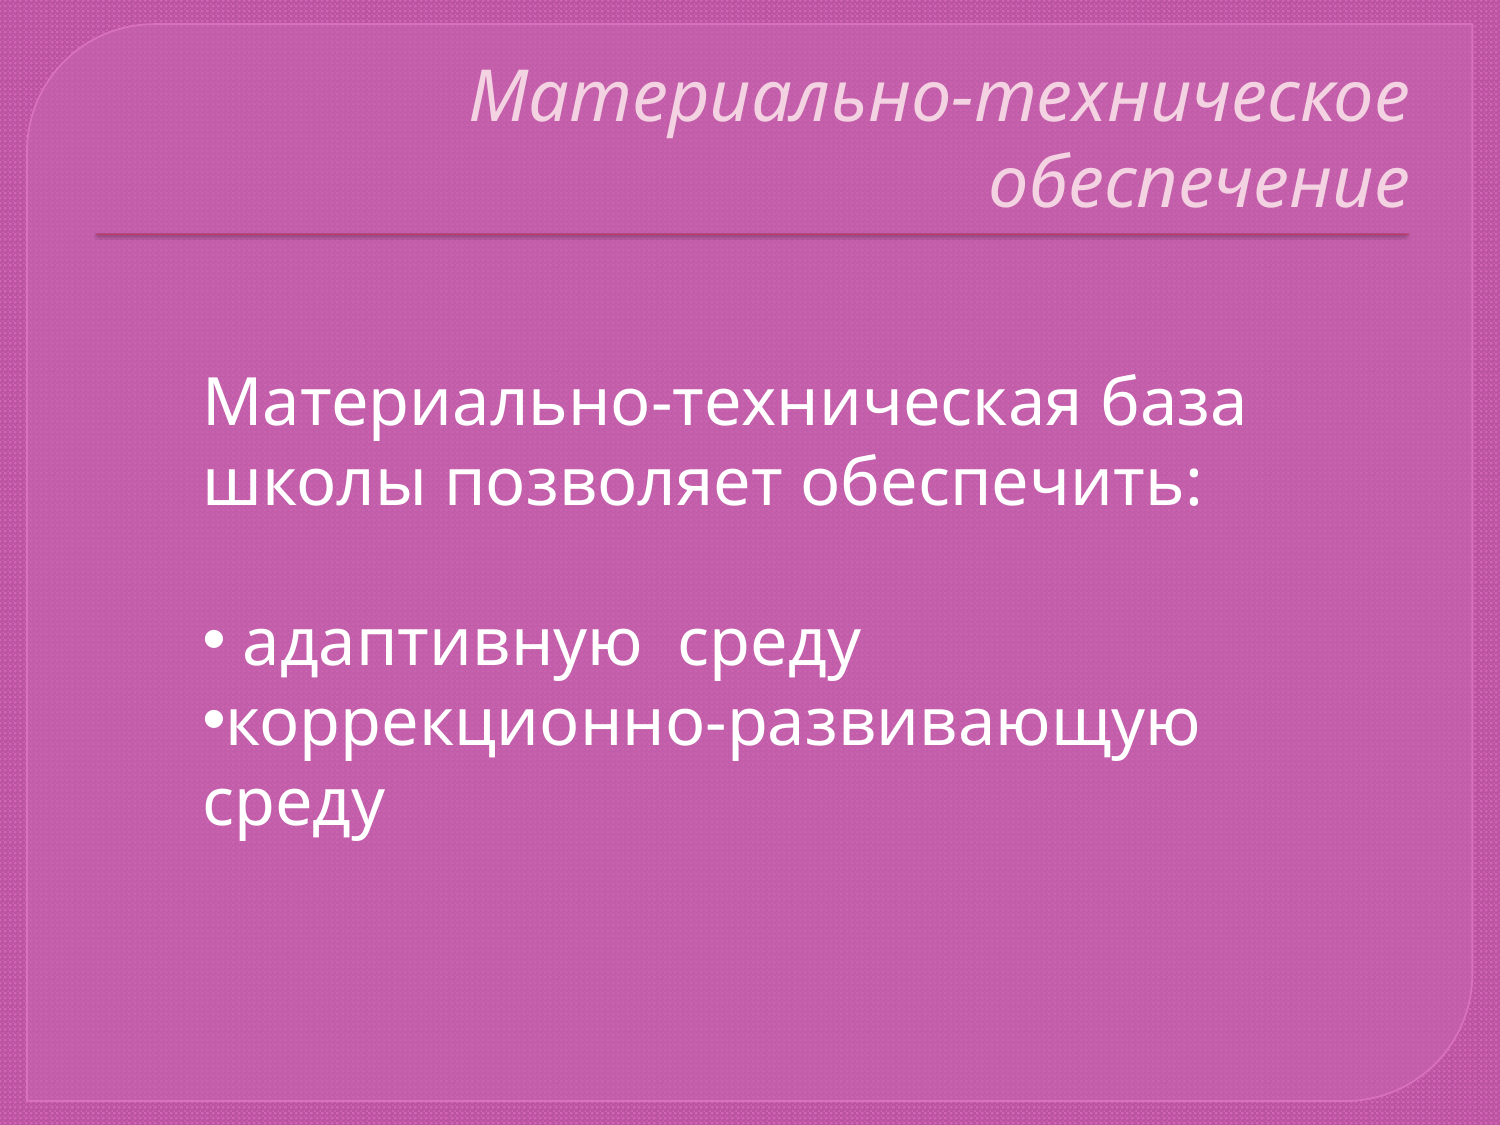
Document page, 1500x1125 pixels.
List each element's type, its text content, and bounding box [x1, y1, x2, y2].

text_box Материально‑техническая база школы позволяет обеспечить: адаптивную среду коррекционно‑развивающую среду [187, 351, 1407, 846]
title Материально‑техническое обеспечение [75, 41, 1425, 230]
